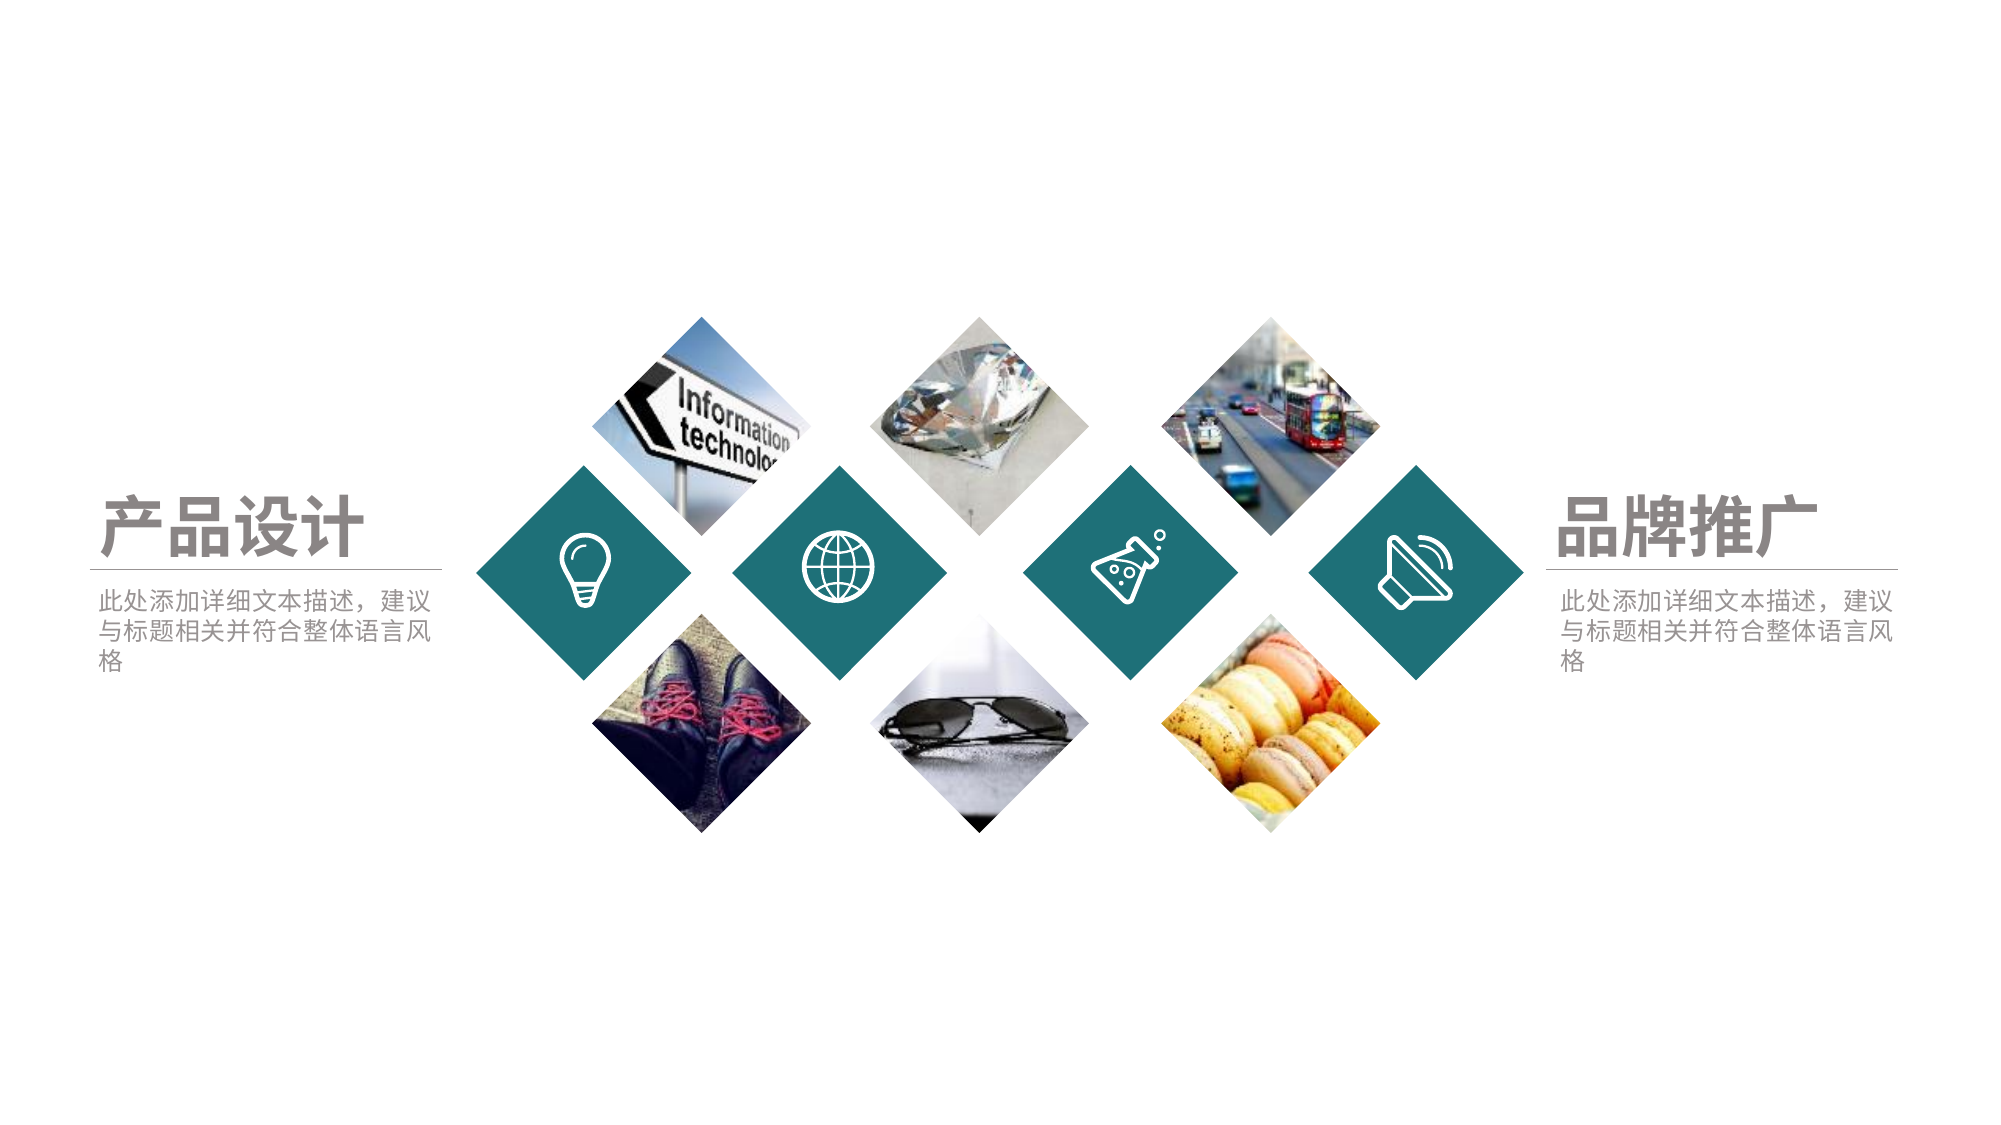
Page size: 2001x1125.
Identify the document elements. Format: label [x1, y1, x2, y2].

text_box [83, 477, 447, 685]
picture [869, 316, 1089, 464]
picture [869, 681, 1089, 834]
text_box [1538, 477, 1909, 685]
text_box [476, 464, 1524, 681]
picture [591, 316, 812, 464]
picture [1161, 681, 1381, 834]
picture [1161, 316, 1381, 464]
picture [591, 681, 812, 834]
